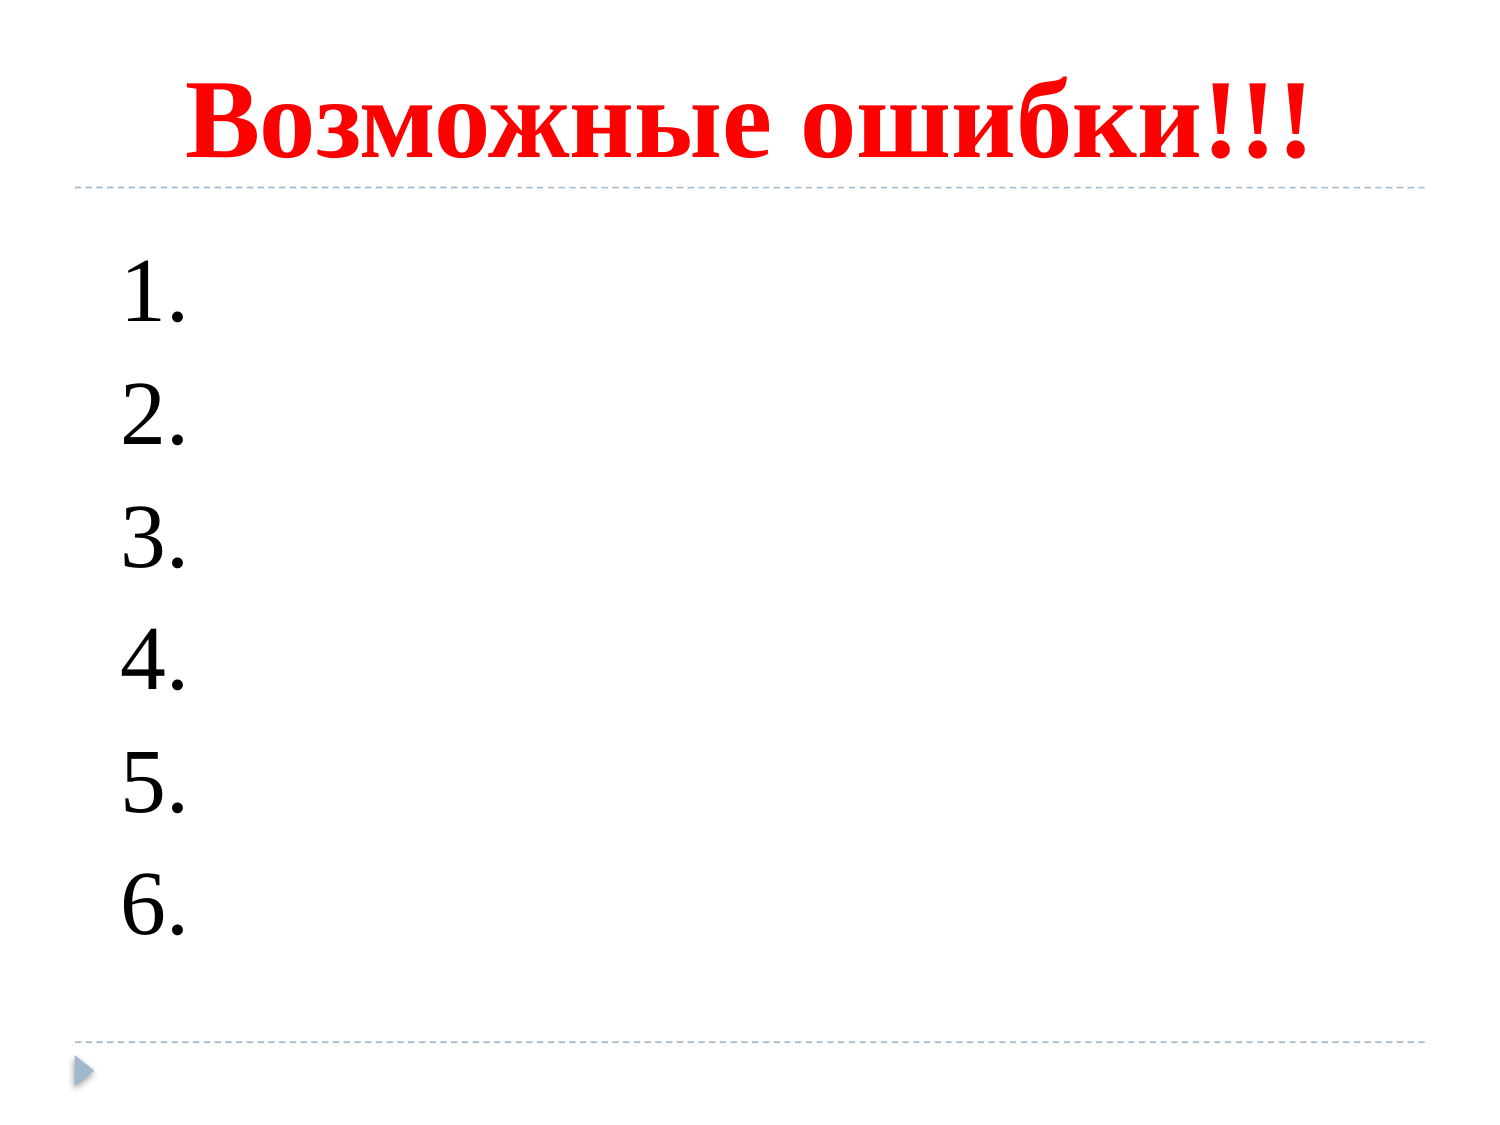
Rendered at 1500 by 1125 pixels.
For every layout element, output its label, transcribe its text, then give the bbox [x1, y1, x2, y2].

list 1. 2. 3. 4. 5. 6. [105, 222, 1425, 1013]
title Возможные ошибки!!! [75, 37, 1425, 188]
